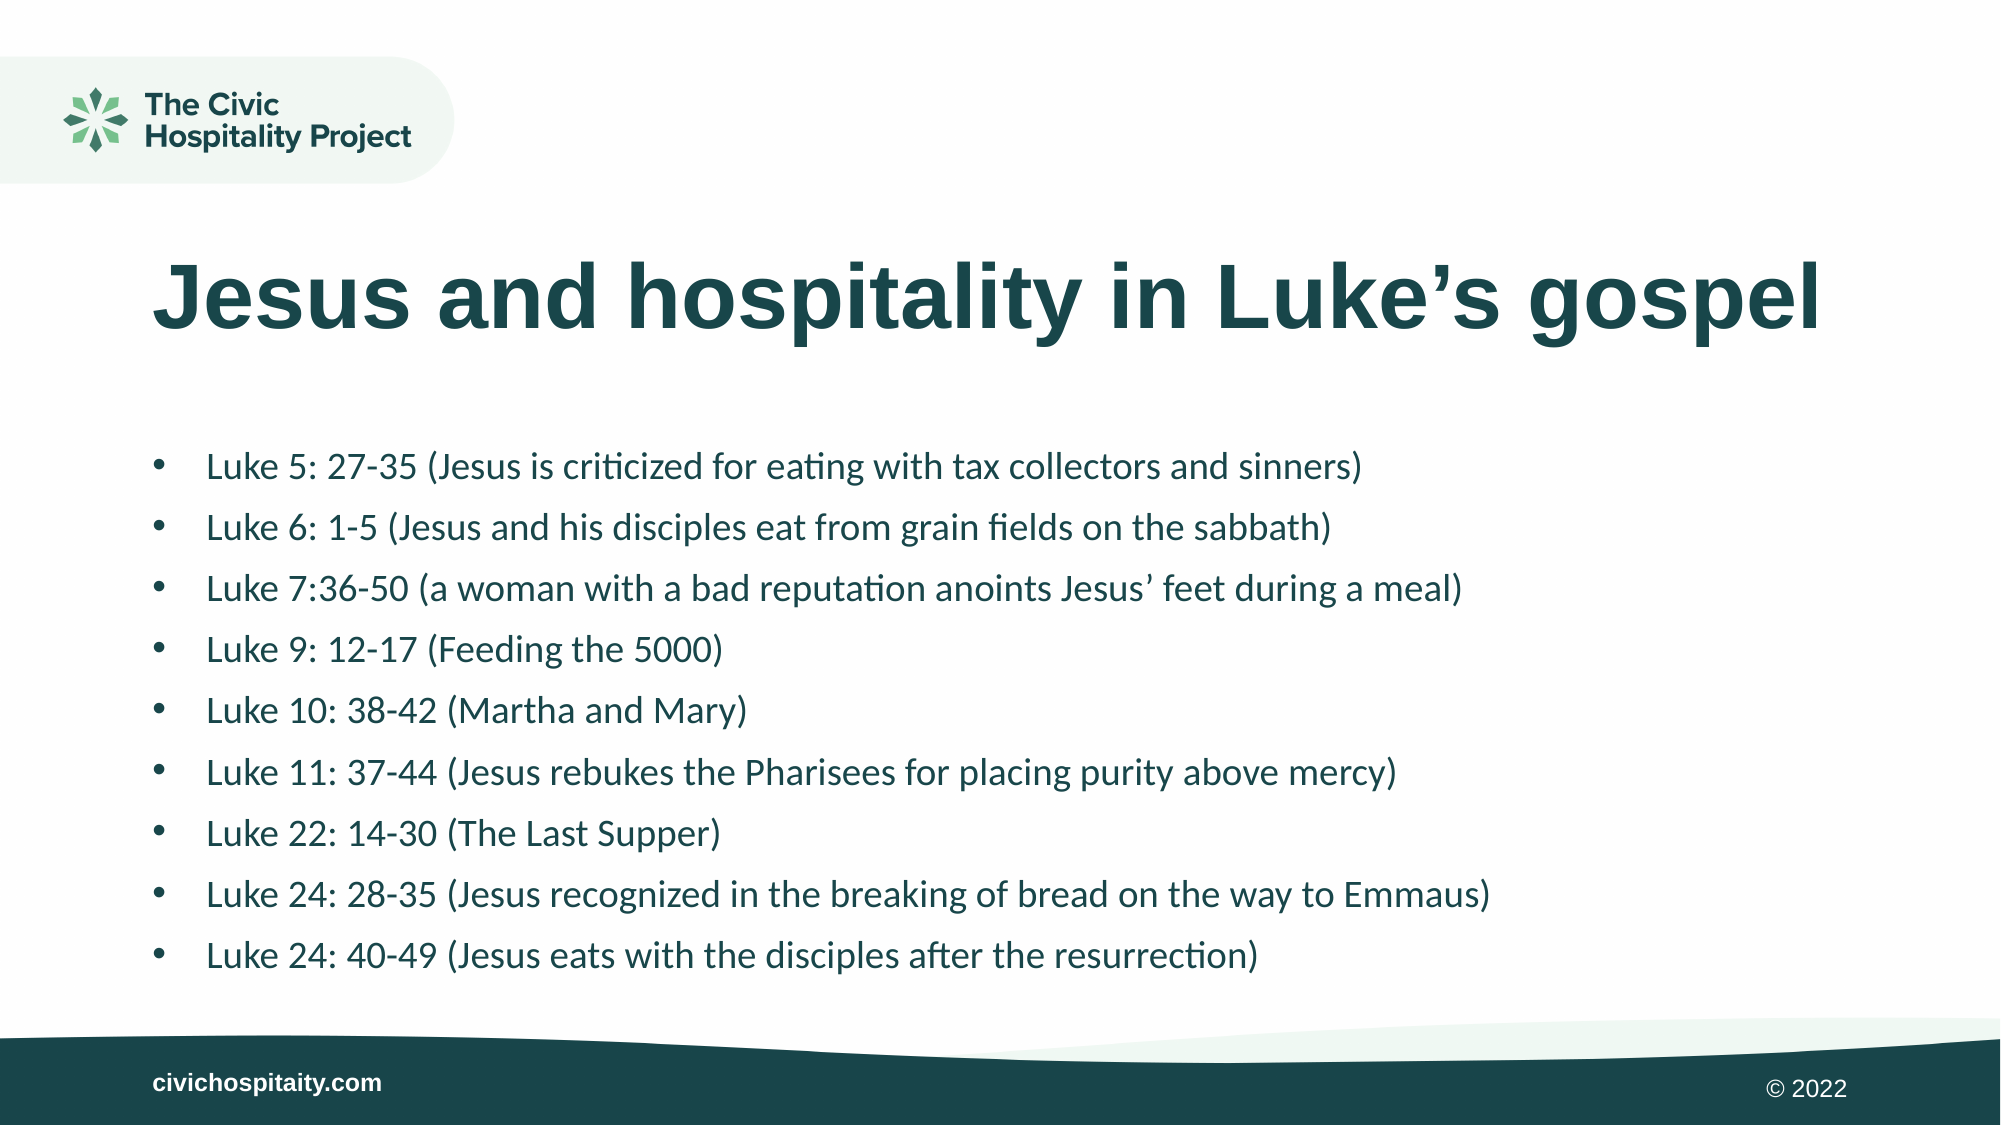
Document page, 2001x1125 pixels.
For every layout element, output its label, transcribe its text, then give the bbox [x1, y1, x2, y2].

picture [0, 0, 2001, 1125]
list Luke 5: 27-35 (Jesus is criticized for eating with tax collectors and sinners) Luke 6: 1-5 (Jesus and his disciples eat from grain fields on the sabbath) Luke 7:36-50 (a woman with a bad reputation anoints Jesus’ feet during a meal) Luke 9: 12-17 (Feeding the 5000) Luke 10: 38-42 (Martha and Mary) Luke 11: 37-44 (Jesus rebukes the Pharisees for placing purity above mercy) Luke 22: 14-30 (The Last Supper) Luke 24: 28-35 (Jesus recognized in the breaking of bread on the way to Emmaus) Luke 24: 40-49 (Jesus eats with the disciples after the resurrection) [137, 429, 1863, 989]
title Jesus and hospitality in Luke’s gospel [137, 190, 1863, 408]
